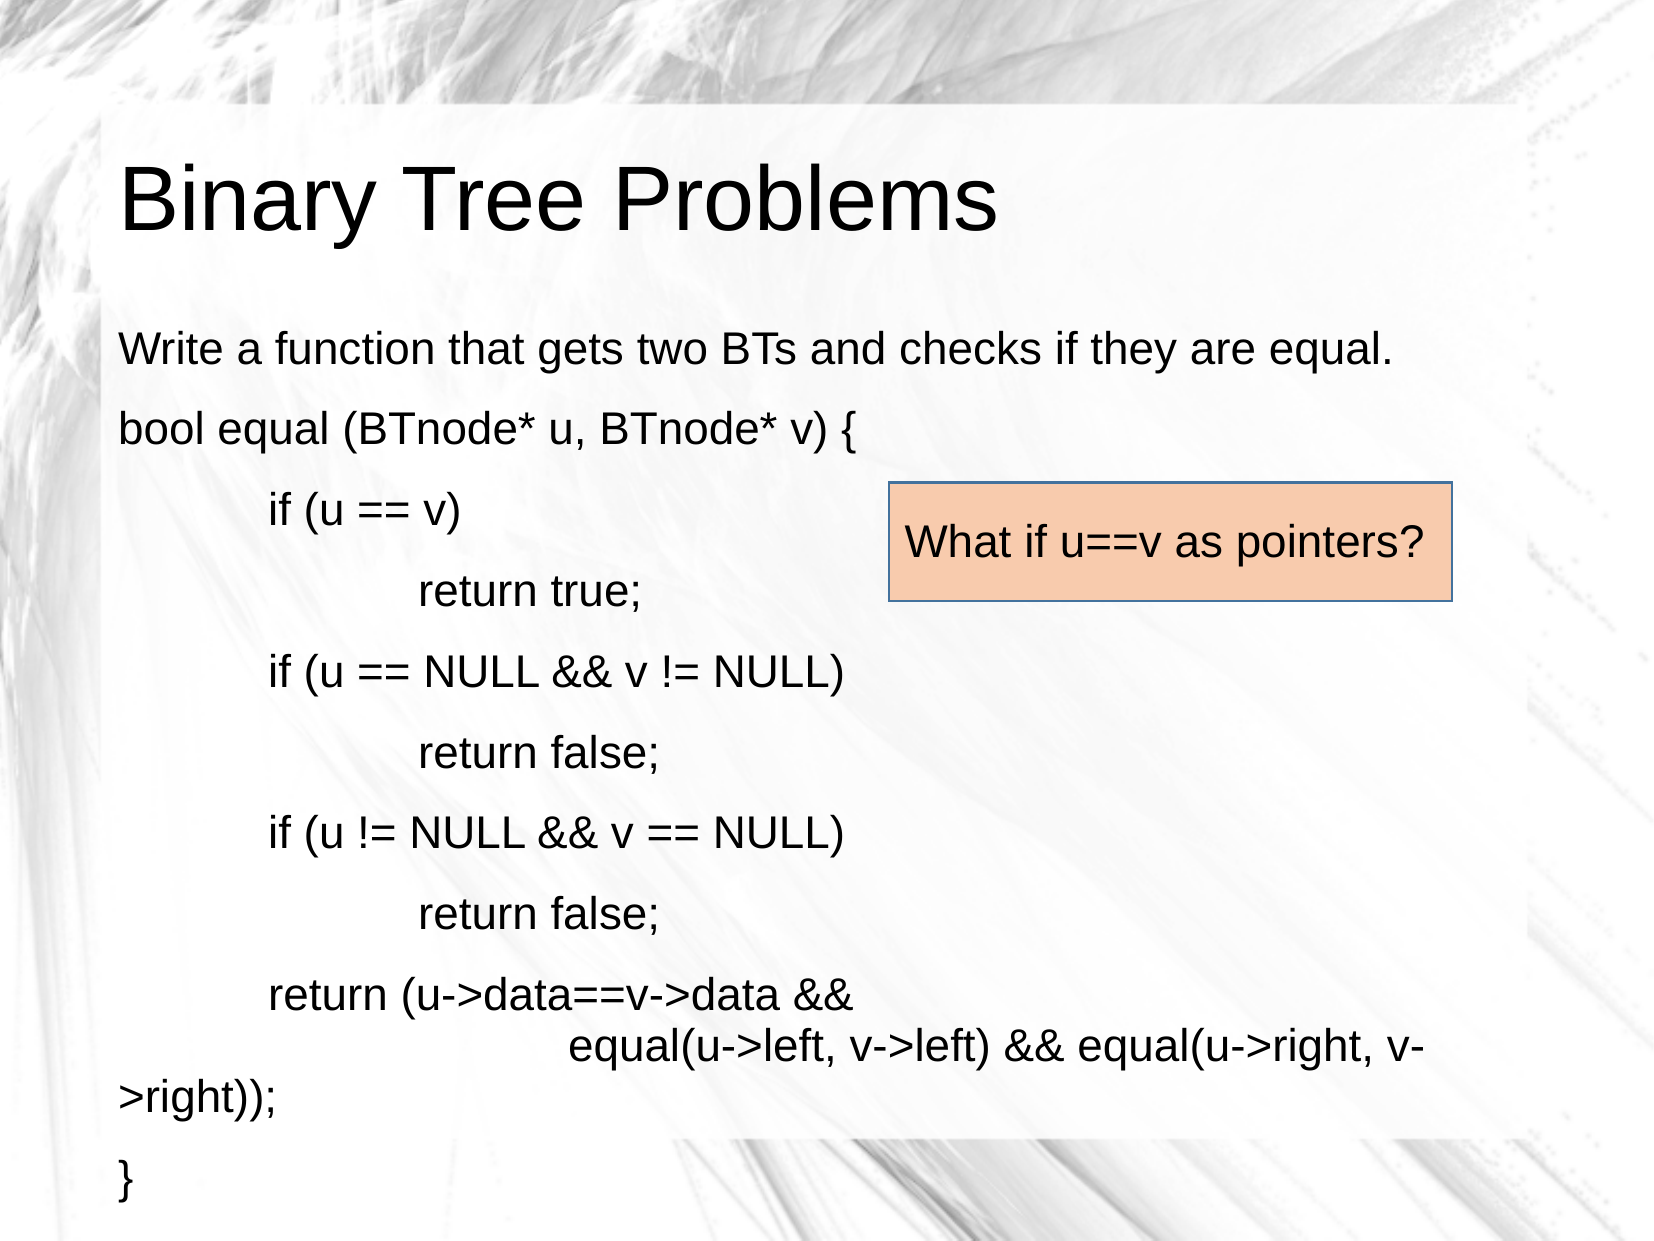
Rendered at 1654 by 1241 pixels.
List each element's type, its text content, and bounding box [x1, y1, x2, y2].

title Binary Tree Problems [118, 93, 1506, 299]
text_box What if u==v as pointers? [889, 482, 1452, 601]
list Write a function that gets two BTs and checks if they are equal. bool equal (BTnode* u, BTnode* v) { if (u == v) return true; if (u == NULL && v != NULL) return false; if (u != NULL && v == NULL) return false; return (u->data==v->data && equal(u->left, v->left) && equal(u->right, v->right)); } [118, 319, 1571, 1109]
picture [0, 0, 1654, 1241]
